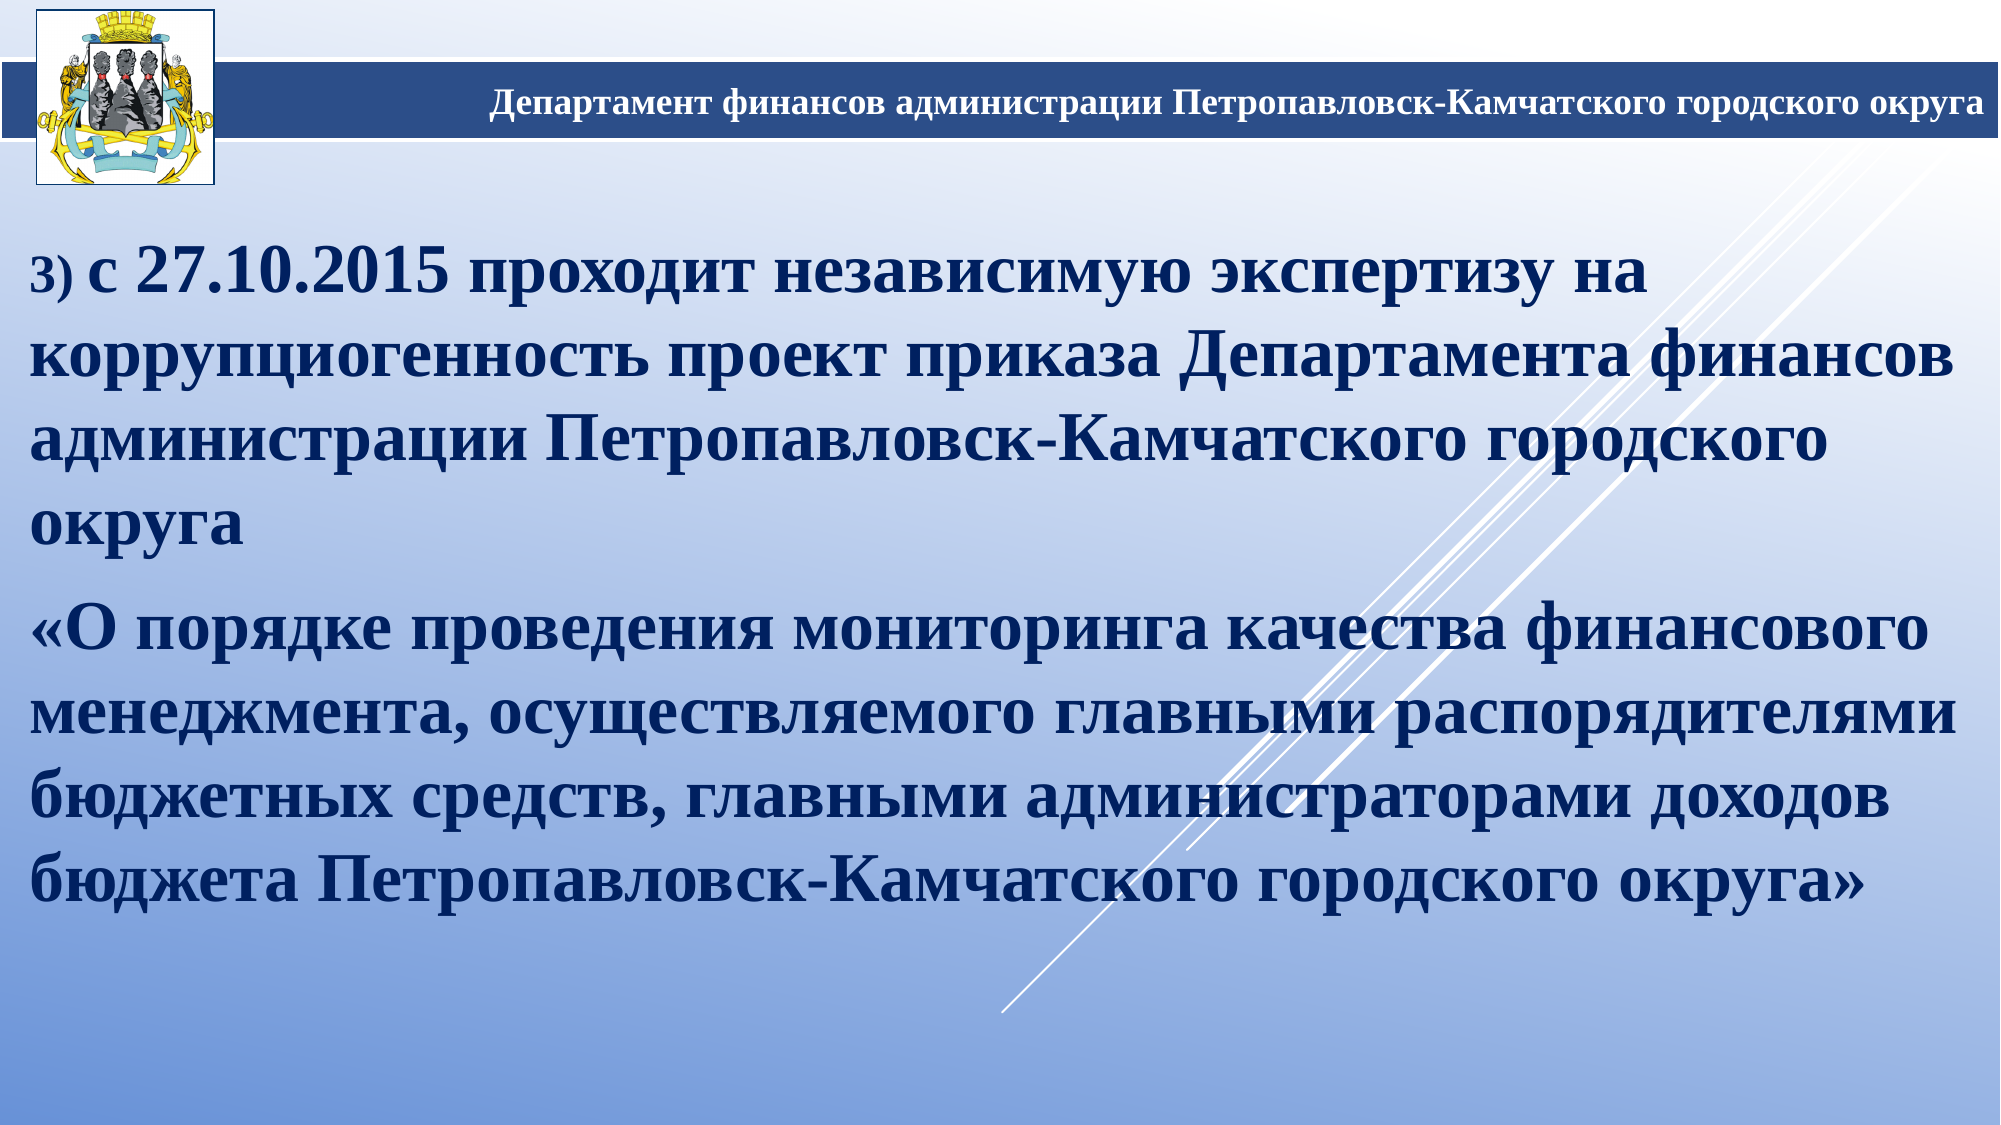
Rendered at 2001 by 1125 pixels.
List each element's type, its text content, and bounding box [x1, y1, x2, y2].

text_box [0, 10, 2000, 184]
subtitle 3) с 27.10.2015 проходит независимую экспертизу на коррупциогенность проект приказа Департамента финансов администрации Петропавловск-Камчатского городского округа «О порядке проведения мониторинга качества финансового менеджмента, осуществляемого главными распорядителями бюджетных средств, главными администраторами доходов бюджета Петропавловск-Камчатского городского округа» [14, 214, 1984, 1105]
text_box [0, 188, 2000, 1105]
